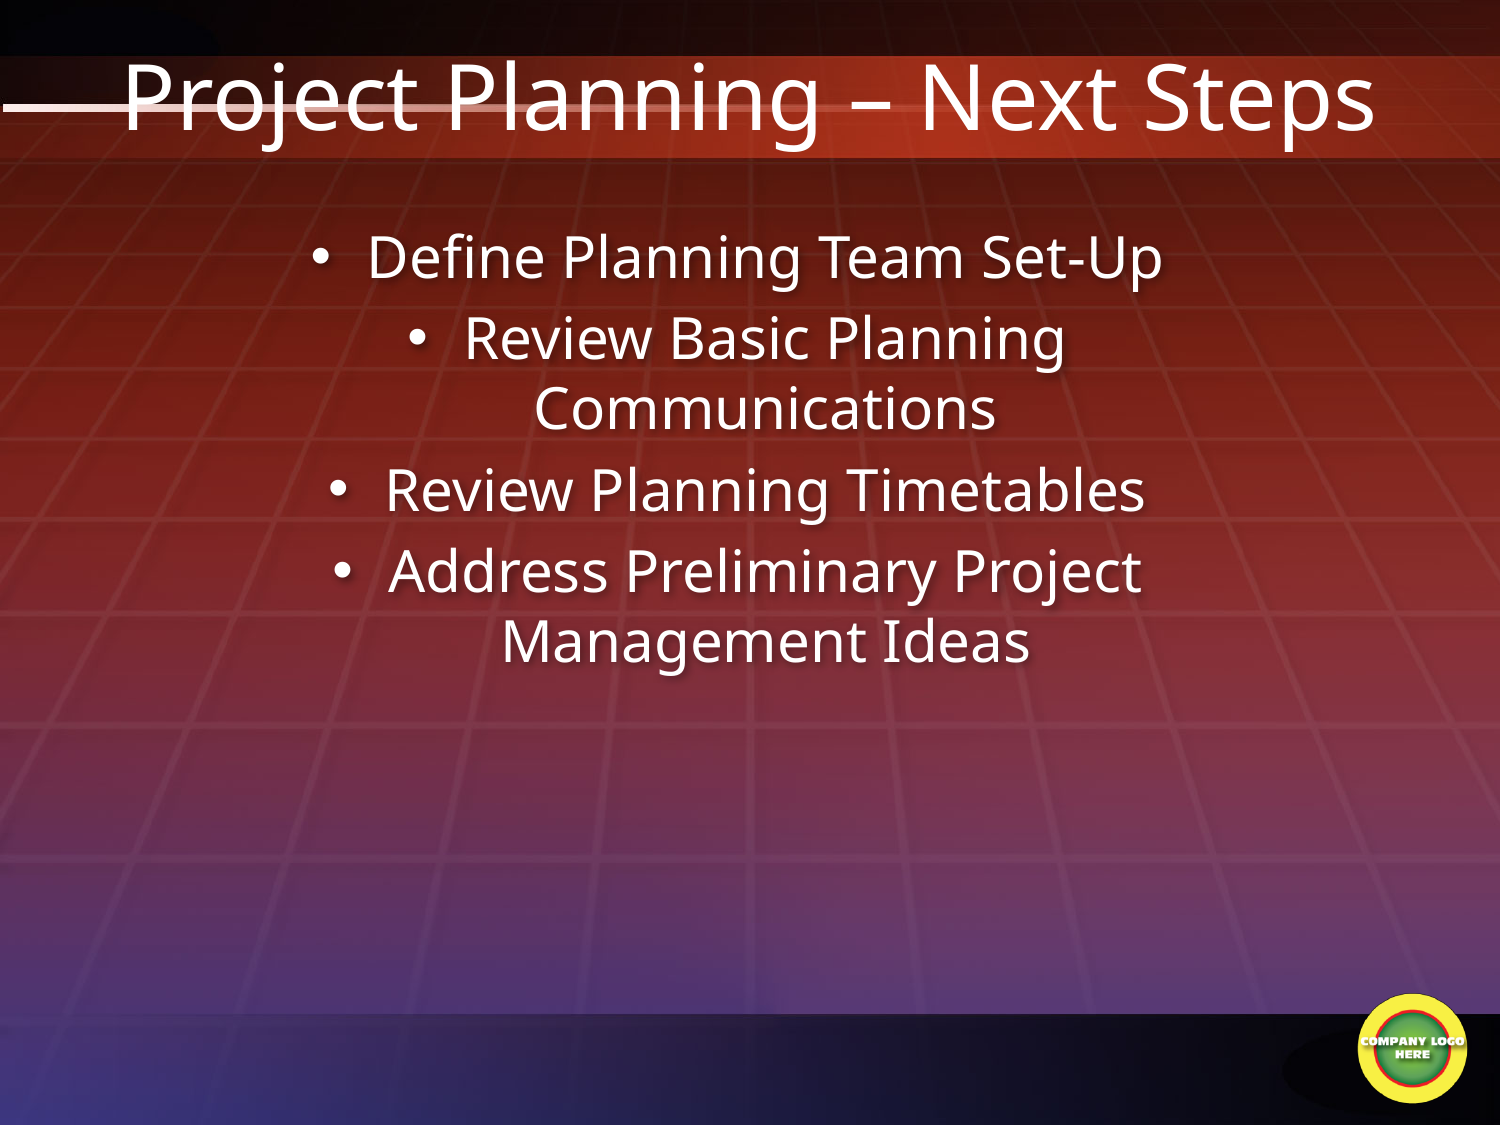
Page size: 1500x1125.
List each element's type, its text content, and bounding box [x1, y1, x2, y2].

list Define Planning Team Set-Up Review Basic Planning Communications Review Planning Timetables Address Preliminary Project Management Ideas [162, 212, 1313, 955]
picture [0, 0, 1500, 1125]
title Project Planning – Next Steps [75, 0, 1425, 188]
